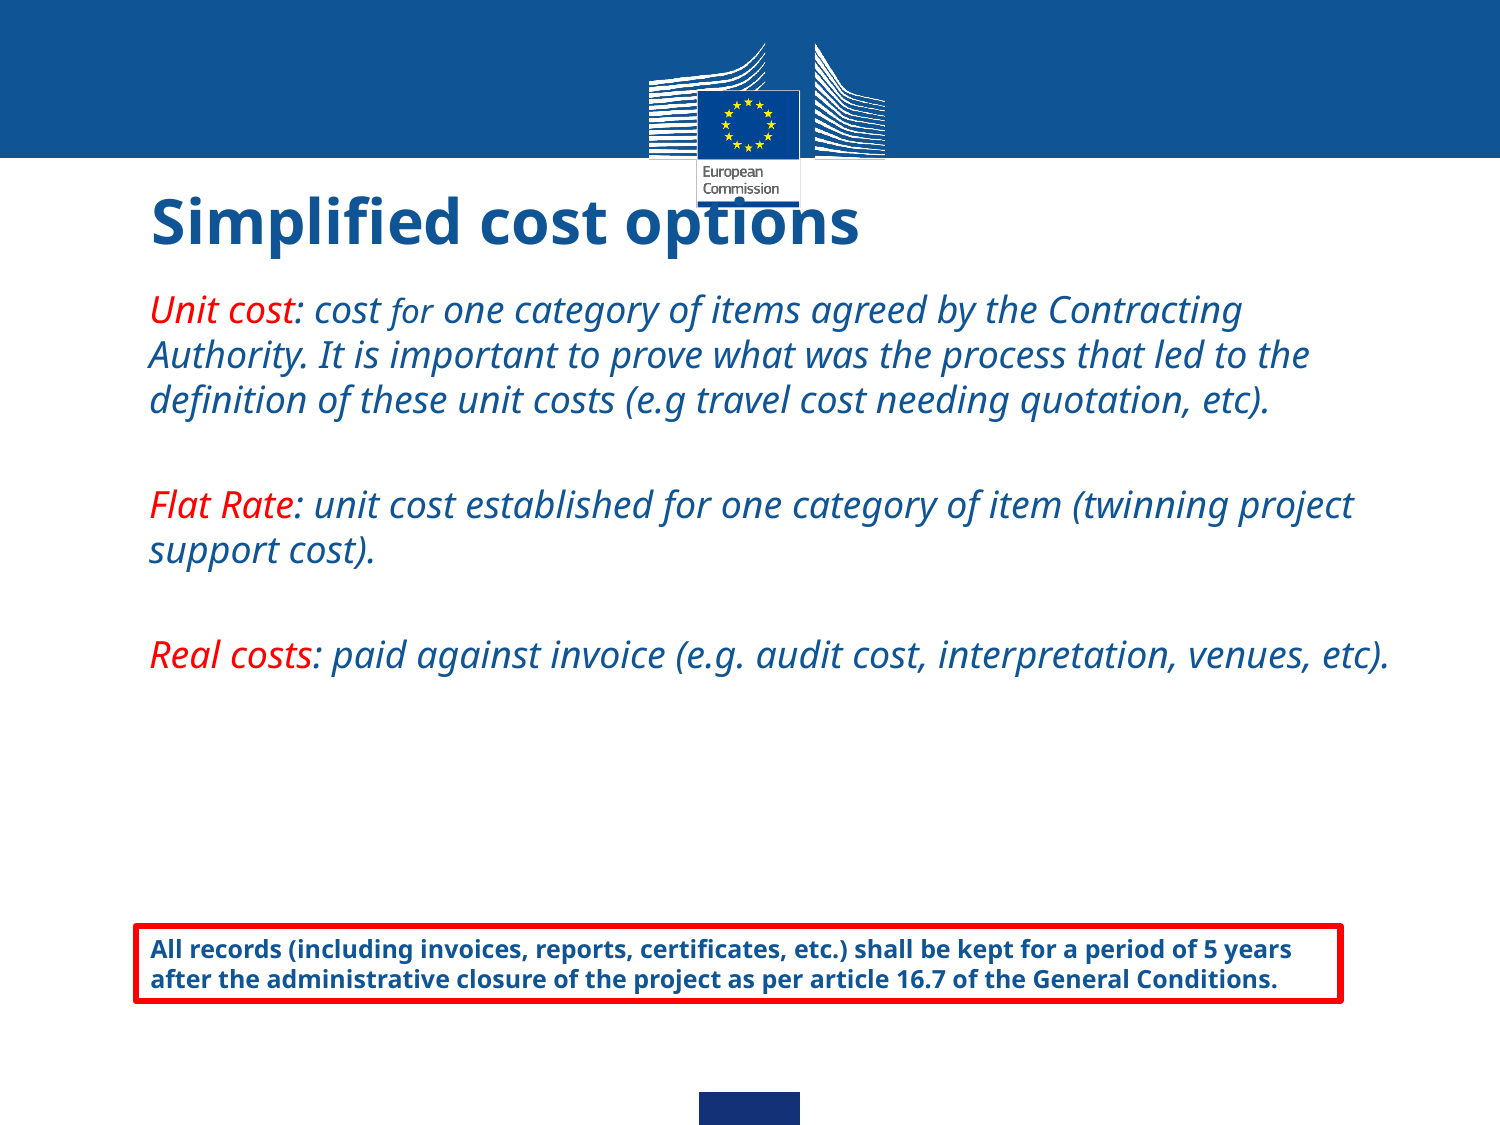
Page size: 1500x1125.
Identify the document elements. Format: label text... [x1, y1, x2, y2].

text_box All records (including invoices, reports, certificates, etc.) shall be kept for a period of 5 years after the administrative closure of the project as per article 16.7 of the General Conditions. [135, 926, 1341, 1001]
list Unit cost: cost for one category of items agreed by the Contracting Authority. It is important to prove what was the process that led to the definition of these unit costs (e.g travel cost needing quotation, etc). Flat Rate: unit cost established for one category of item (twinning project support cost). Real costs: paid against invoice (e.g. audit cost, interpretation, venues, etc). [77, 278, 1428, 858]
title Simplified cost options [77, 125, 1428, 278]
picture [649, 42, 885, 125]
